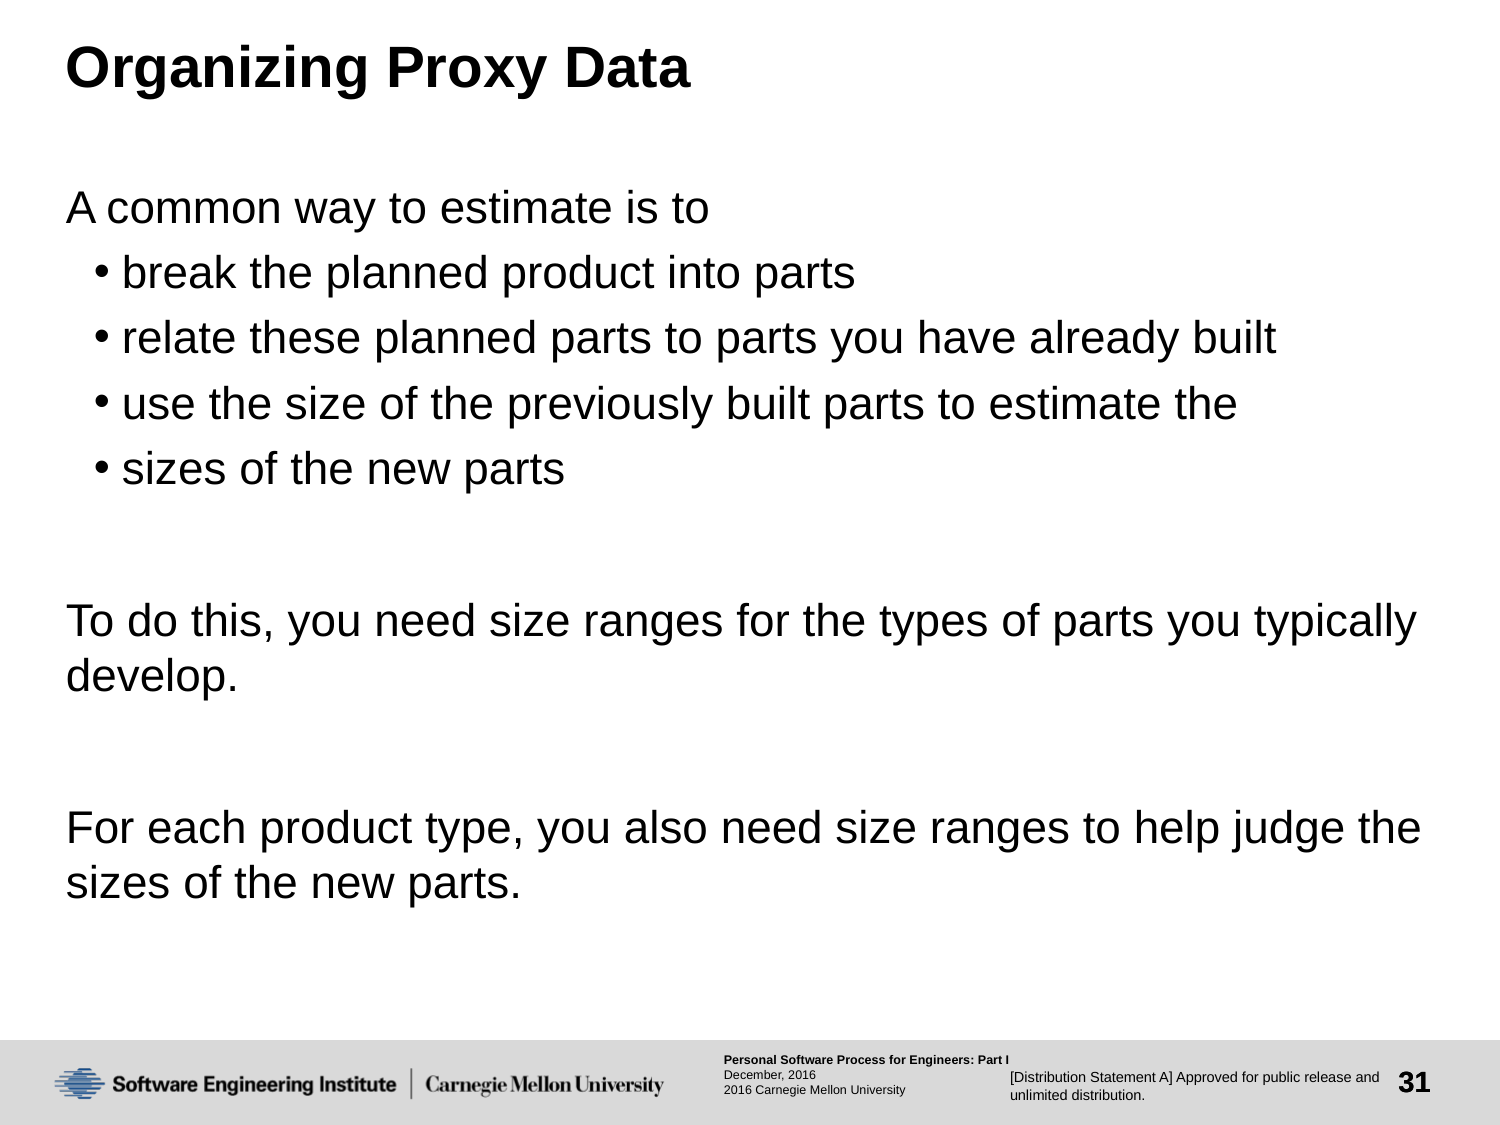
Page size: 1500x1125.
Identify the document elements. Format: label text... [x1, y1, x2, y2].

title Organizing Proxy Data [65, 37, 1313, 148]
picture [46, 1061, 673, 1104]
list A common way to estimate is to break the planned product into parts relate these planned parts to parts you have already built use the size of the previously built parts to estimate the sizes of the new parts To do this, you need size ranges for the types of parts you typically develop. For each product type, you also need size ranges to help judge the sizes of the new parts. [65, 177, 1431, 1000]
